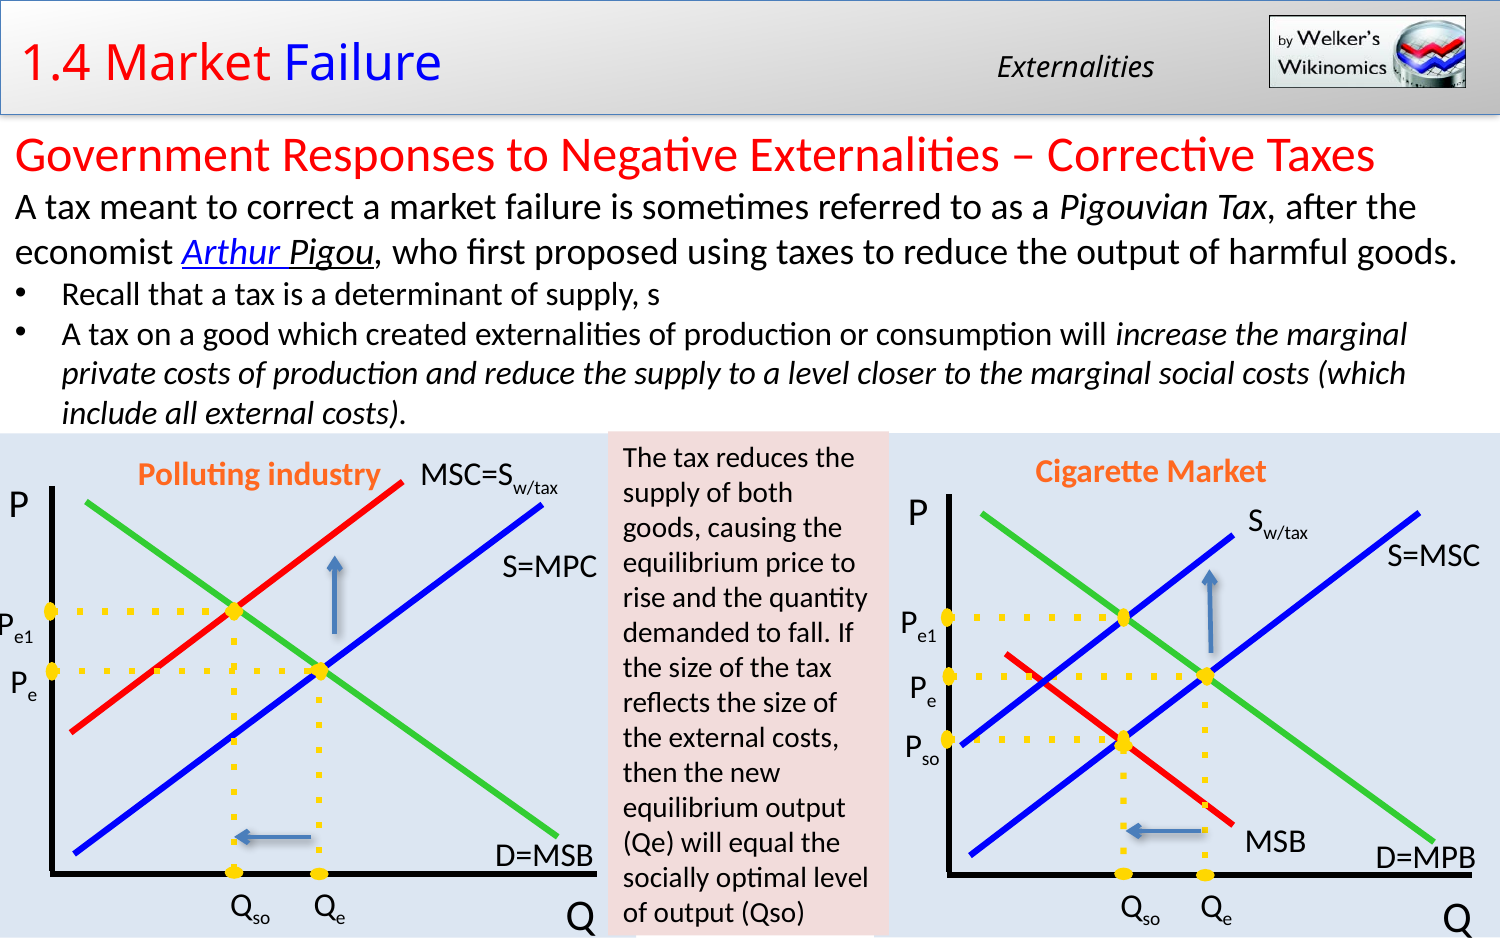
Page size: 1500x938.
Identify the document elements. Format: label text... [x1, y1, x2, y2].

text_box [0, 433, 637, 938]
text_box Government Responses to Negative Externalities – Corrective Taxes A tax meant to correct a market failure is sometimes referred to as a Pigouvian Tax, after the economist Arthur Pigou, who first proposed using taxes to reduce the output of harmful goods. Recall that a tax is a determinant of supply, s A tax on a good which created externalities of production or consumption will increase the marginal private costs of production and reduce the supply to a level closer to the marginal social costs (which include all external costs). [0, 123, 1500, 431]
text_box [873, 433, 1500, 938]
text_box The tax reduces the supply of both goods, causing the equilibrium price to rise and the quantity demanded to fall. If the size of the tax reflects the size of the external costs, then the new equilibrium output (Qe) will equal the socially optimal level of output (Qso) [634, 431, 874, 936]
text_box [0, 0, 1500, 115]
